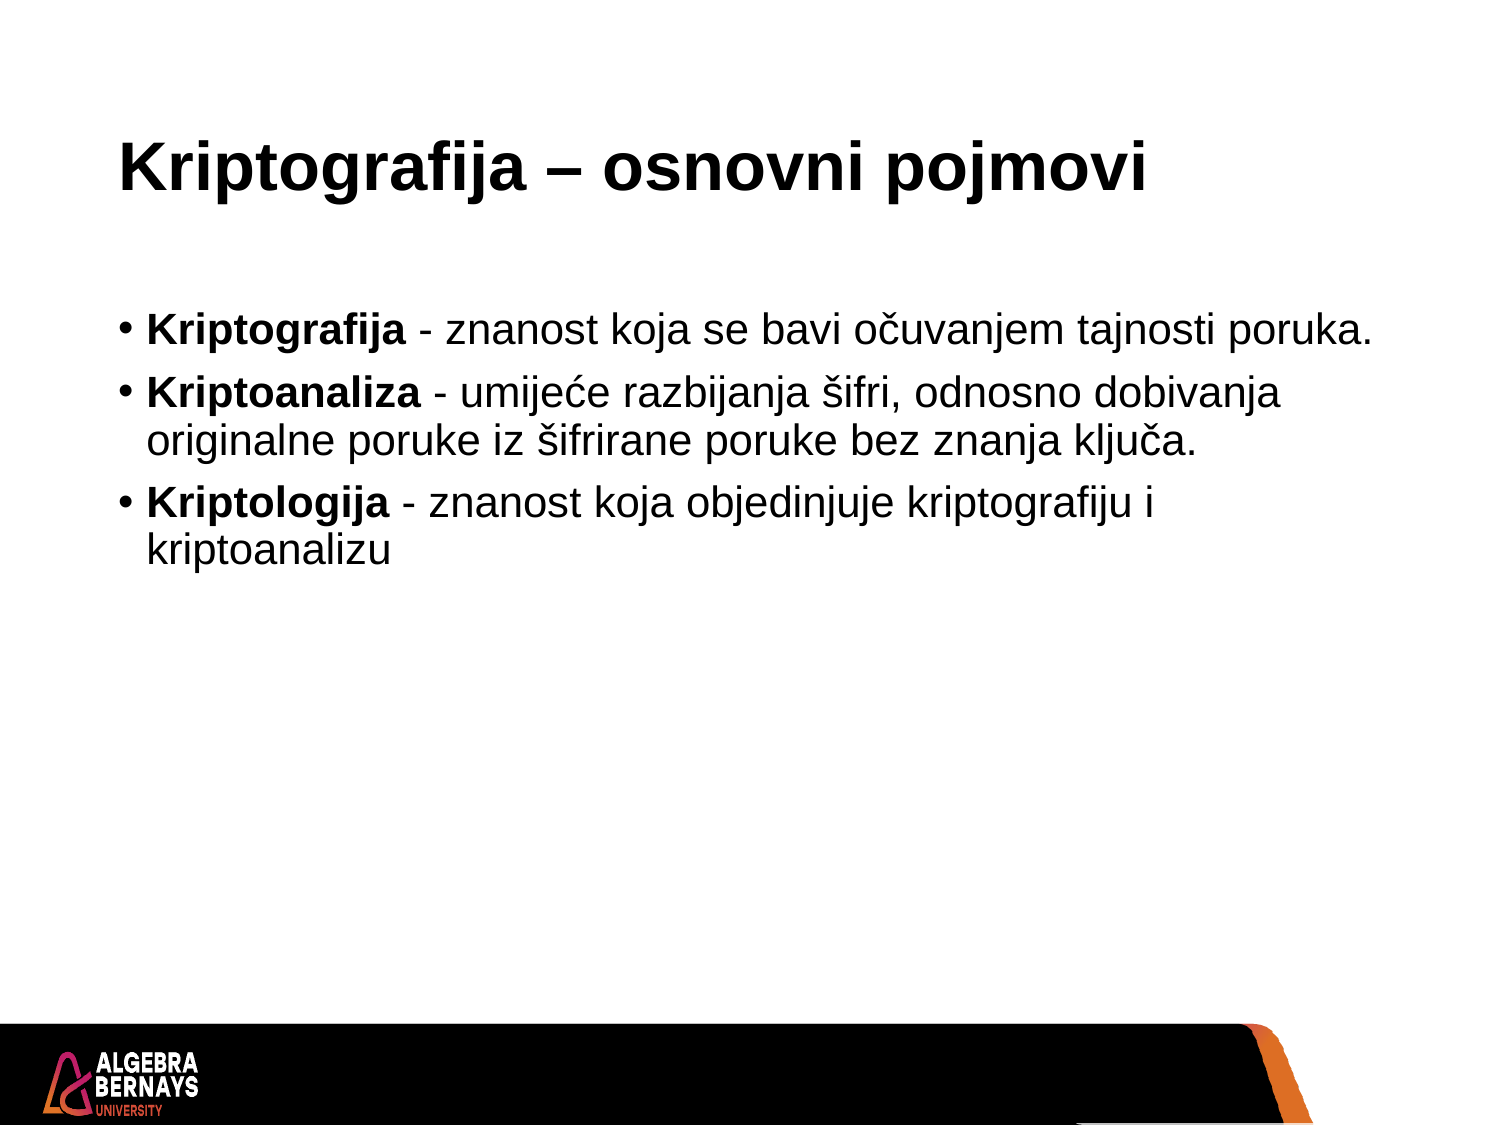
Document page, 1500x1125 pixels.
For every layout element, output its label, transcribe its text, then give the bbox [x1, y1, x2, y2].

list Kriptografija - znanost koja se bavi očuvanjem tajnosti poruka. Kriptoanaliza - umijeće razbijanja šifri, odnosno dobivanja originalne poruke iz šifrirane poruke bez znanja ključa. Kriptologija - znanost koja objedinjuje kriptografiju i kriptoanalizu [103, 299, 1397, 1014]
picture [0, 1023, 1468, 1125]
title Kriptografija – osnovni pojmovi [103, 59, 1397, 278]
